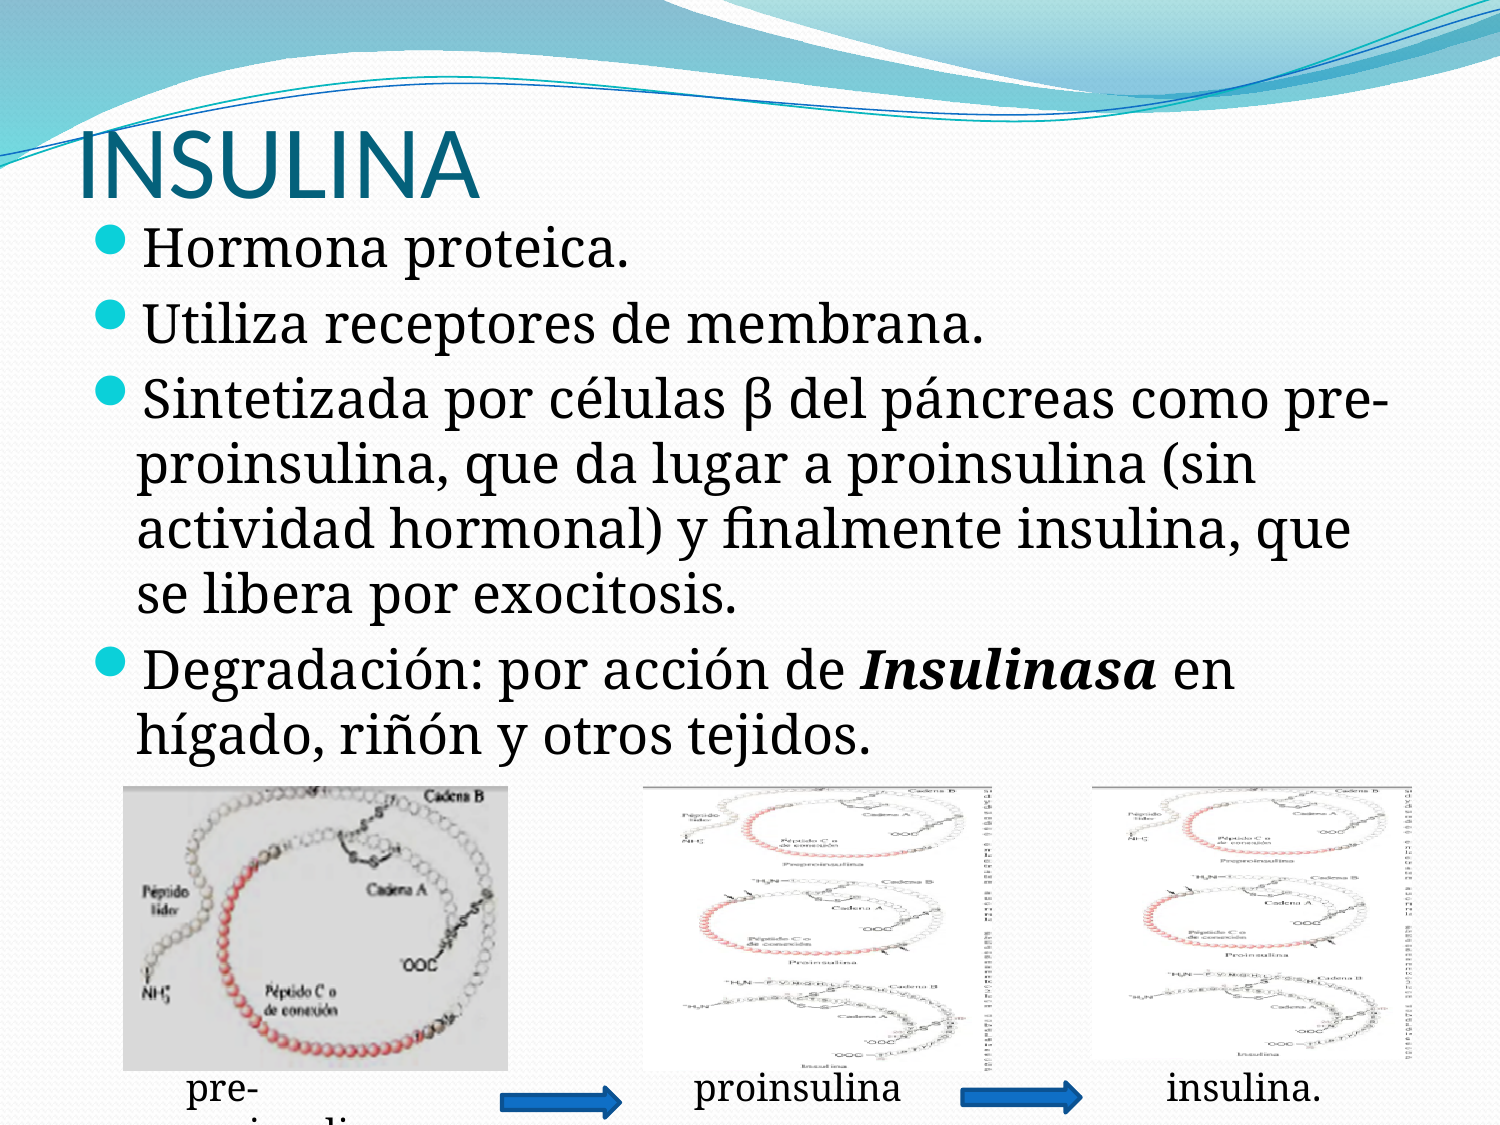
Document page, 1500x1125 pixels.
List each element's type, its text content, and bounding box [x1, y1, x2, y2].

picture [123, 786, 508, 1071]
text_box proinsulina [679, 1057, 1022, 1117]
text_box [499, 1085, 623, 1120]
list Hormona proteica. Utiliza receptores de membrana. Sintetizada por células β del páncreas como pre-proinsulina, que da lugar a proinsulina (sin actividad hormonal) y finalmente insulina, que se libera por exocitosis. Degradación: por acción de Insulinasa en hígado, riñón y otros tejidos. [76, 205, 1427, 926]
text_box insulina. [1151, 1071, 1388, 1117]
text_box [643, 786, 992, 1071]
text_box pre-proinsulina [171, 1082, 479, 1125]
text_box [960, 1080, 1083, 1115]
title INSULINA [75, 66, 1425, 220]
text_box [1092, 785, 1412, 1059]
